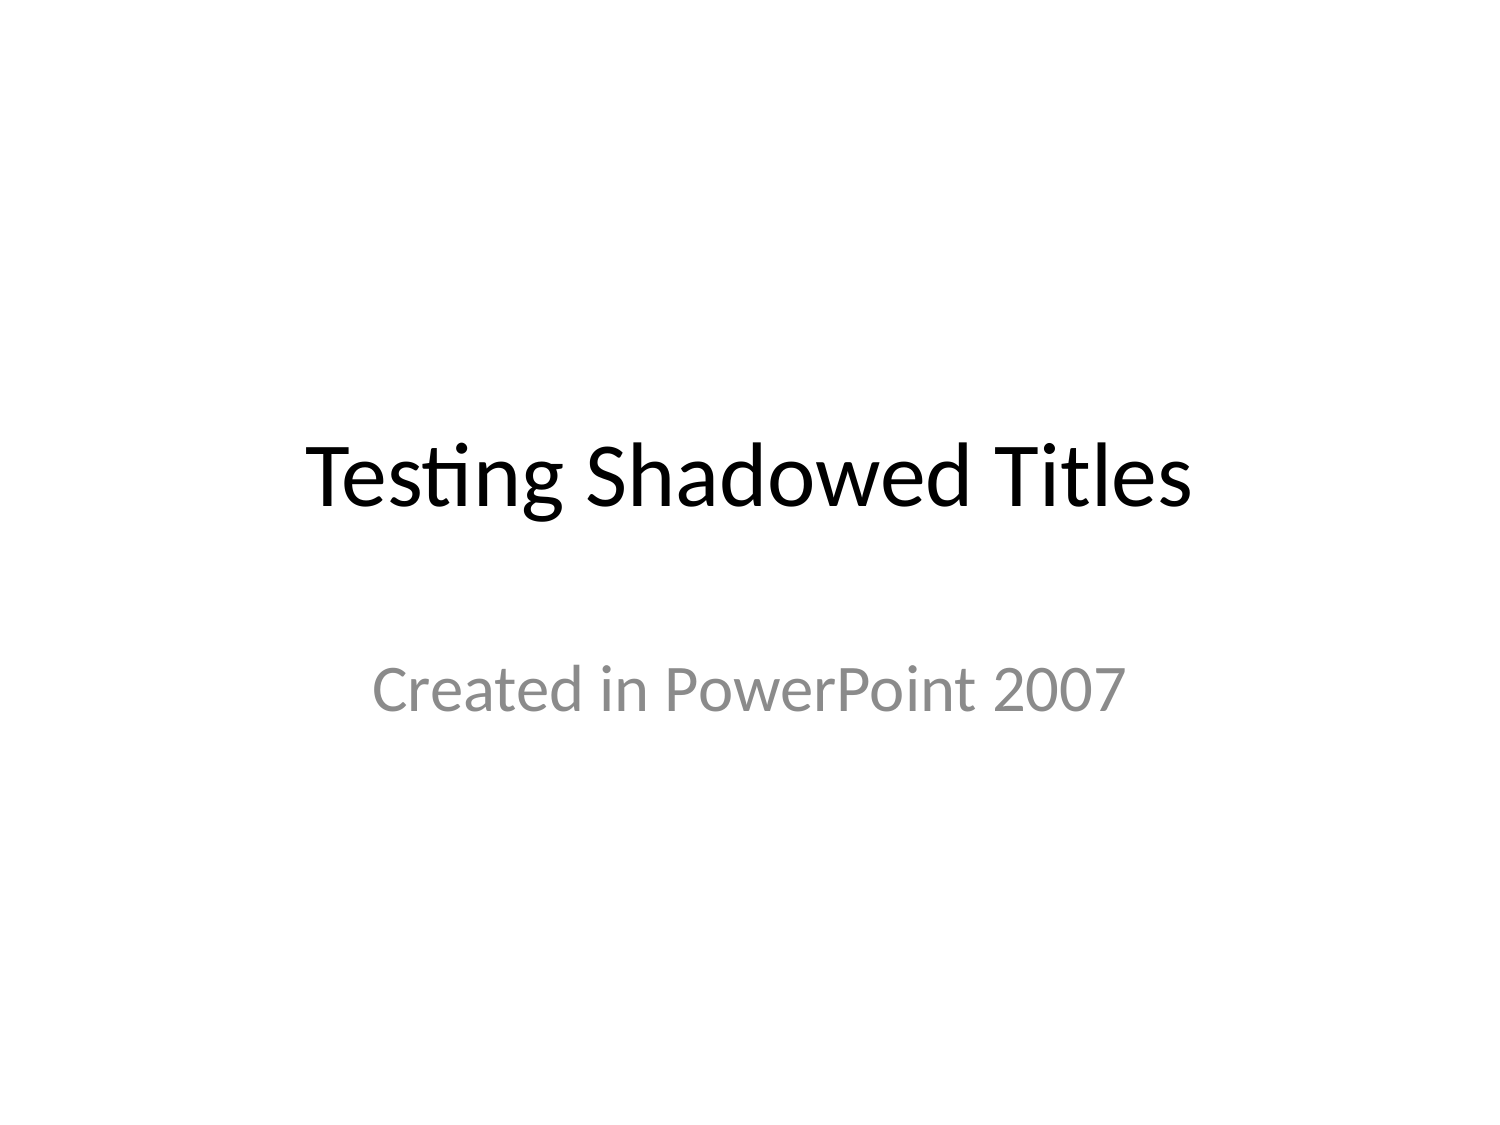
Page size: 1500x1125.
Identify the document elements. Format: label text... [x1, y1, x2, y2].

title Testing Shadowed Titles [112, 349, 1388, 591]
subtitle Created in PowerPoint 2007 [225, 637, 1275, 925]
